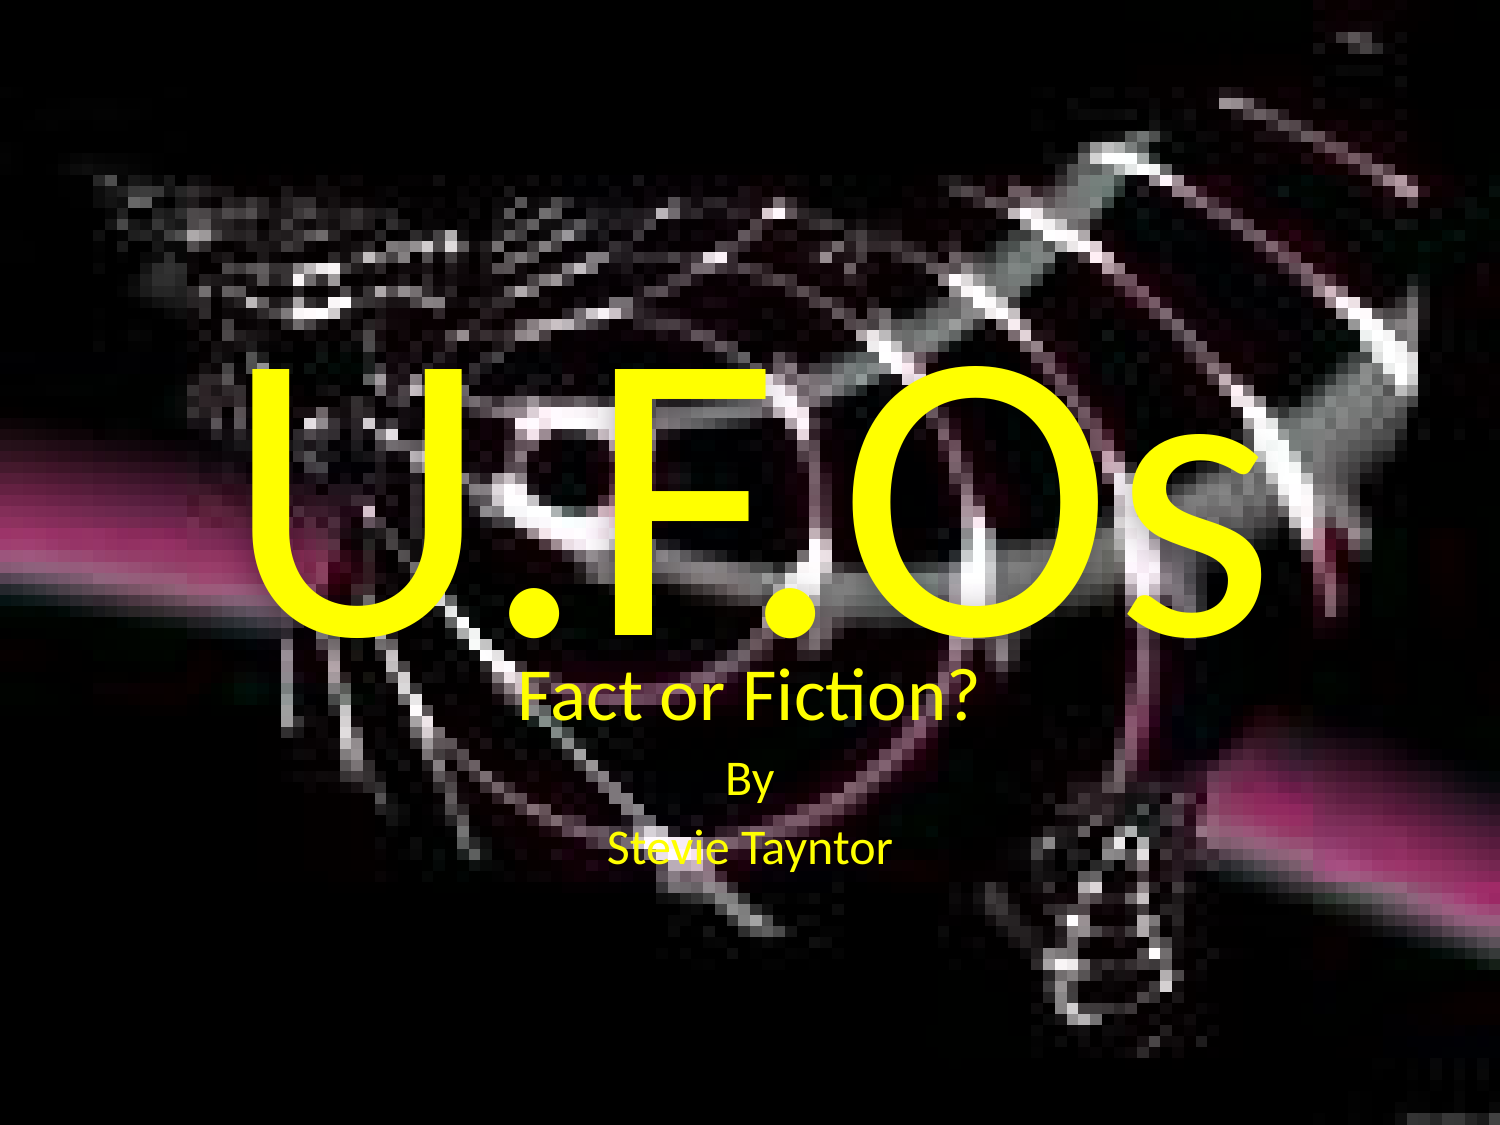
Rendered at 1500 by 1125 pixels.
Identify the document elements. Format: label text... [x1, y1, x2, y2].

picture [0, 0, 1500, 1125]
subtitle Fact or Fiction? By Stevie Tayntor [225, 637, 1275, 925]
title U.F.Os [112, 349, 1388, 591]
